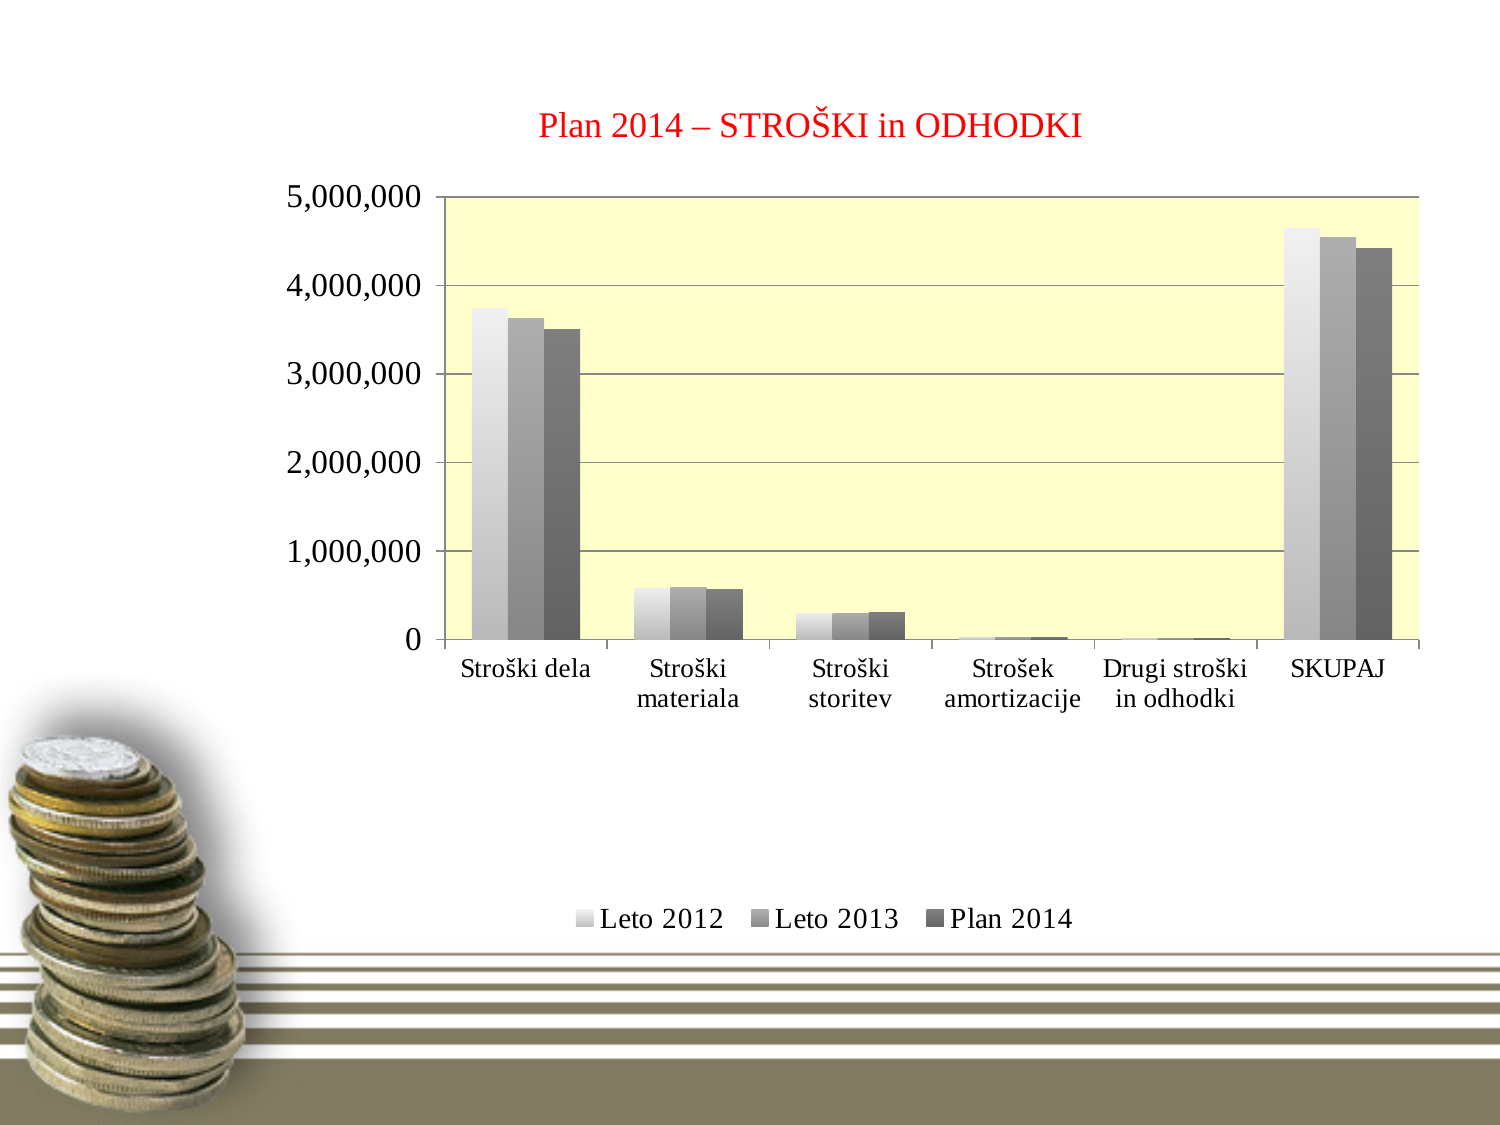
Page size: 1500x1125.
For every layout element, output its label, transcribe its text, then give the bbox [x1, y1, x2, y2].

chart [187, 175, 1430, 950]
title Plan 2014 – STROŠKI in ODHODKI [234, 93, 1388, 174]
picture [0, 0, 1500, 1125]
